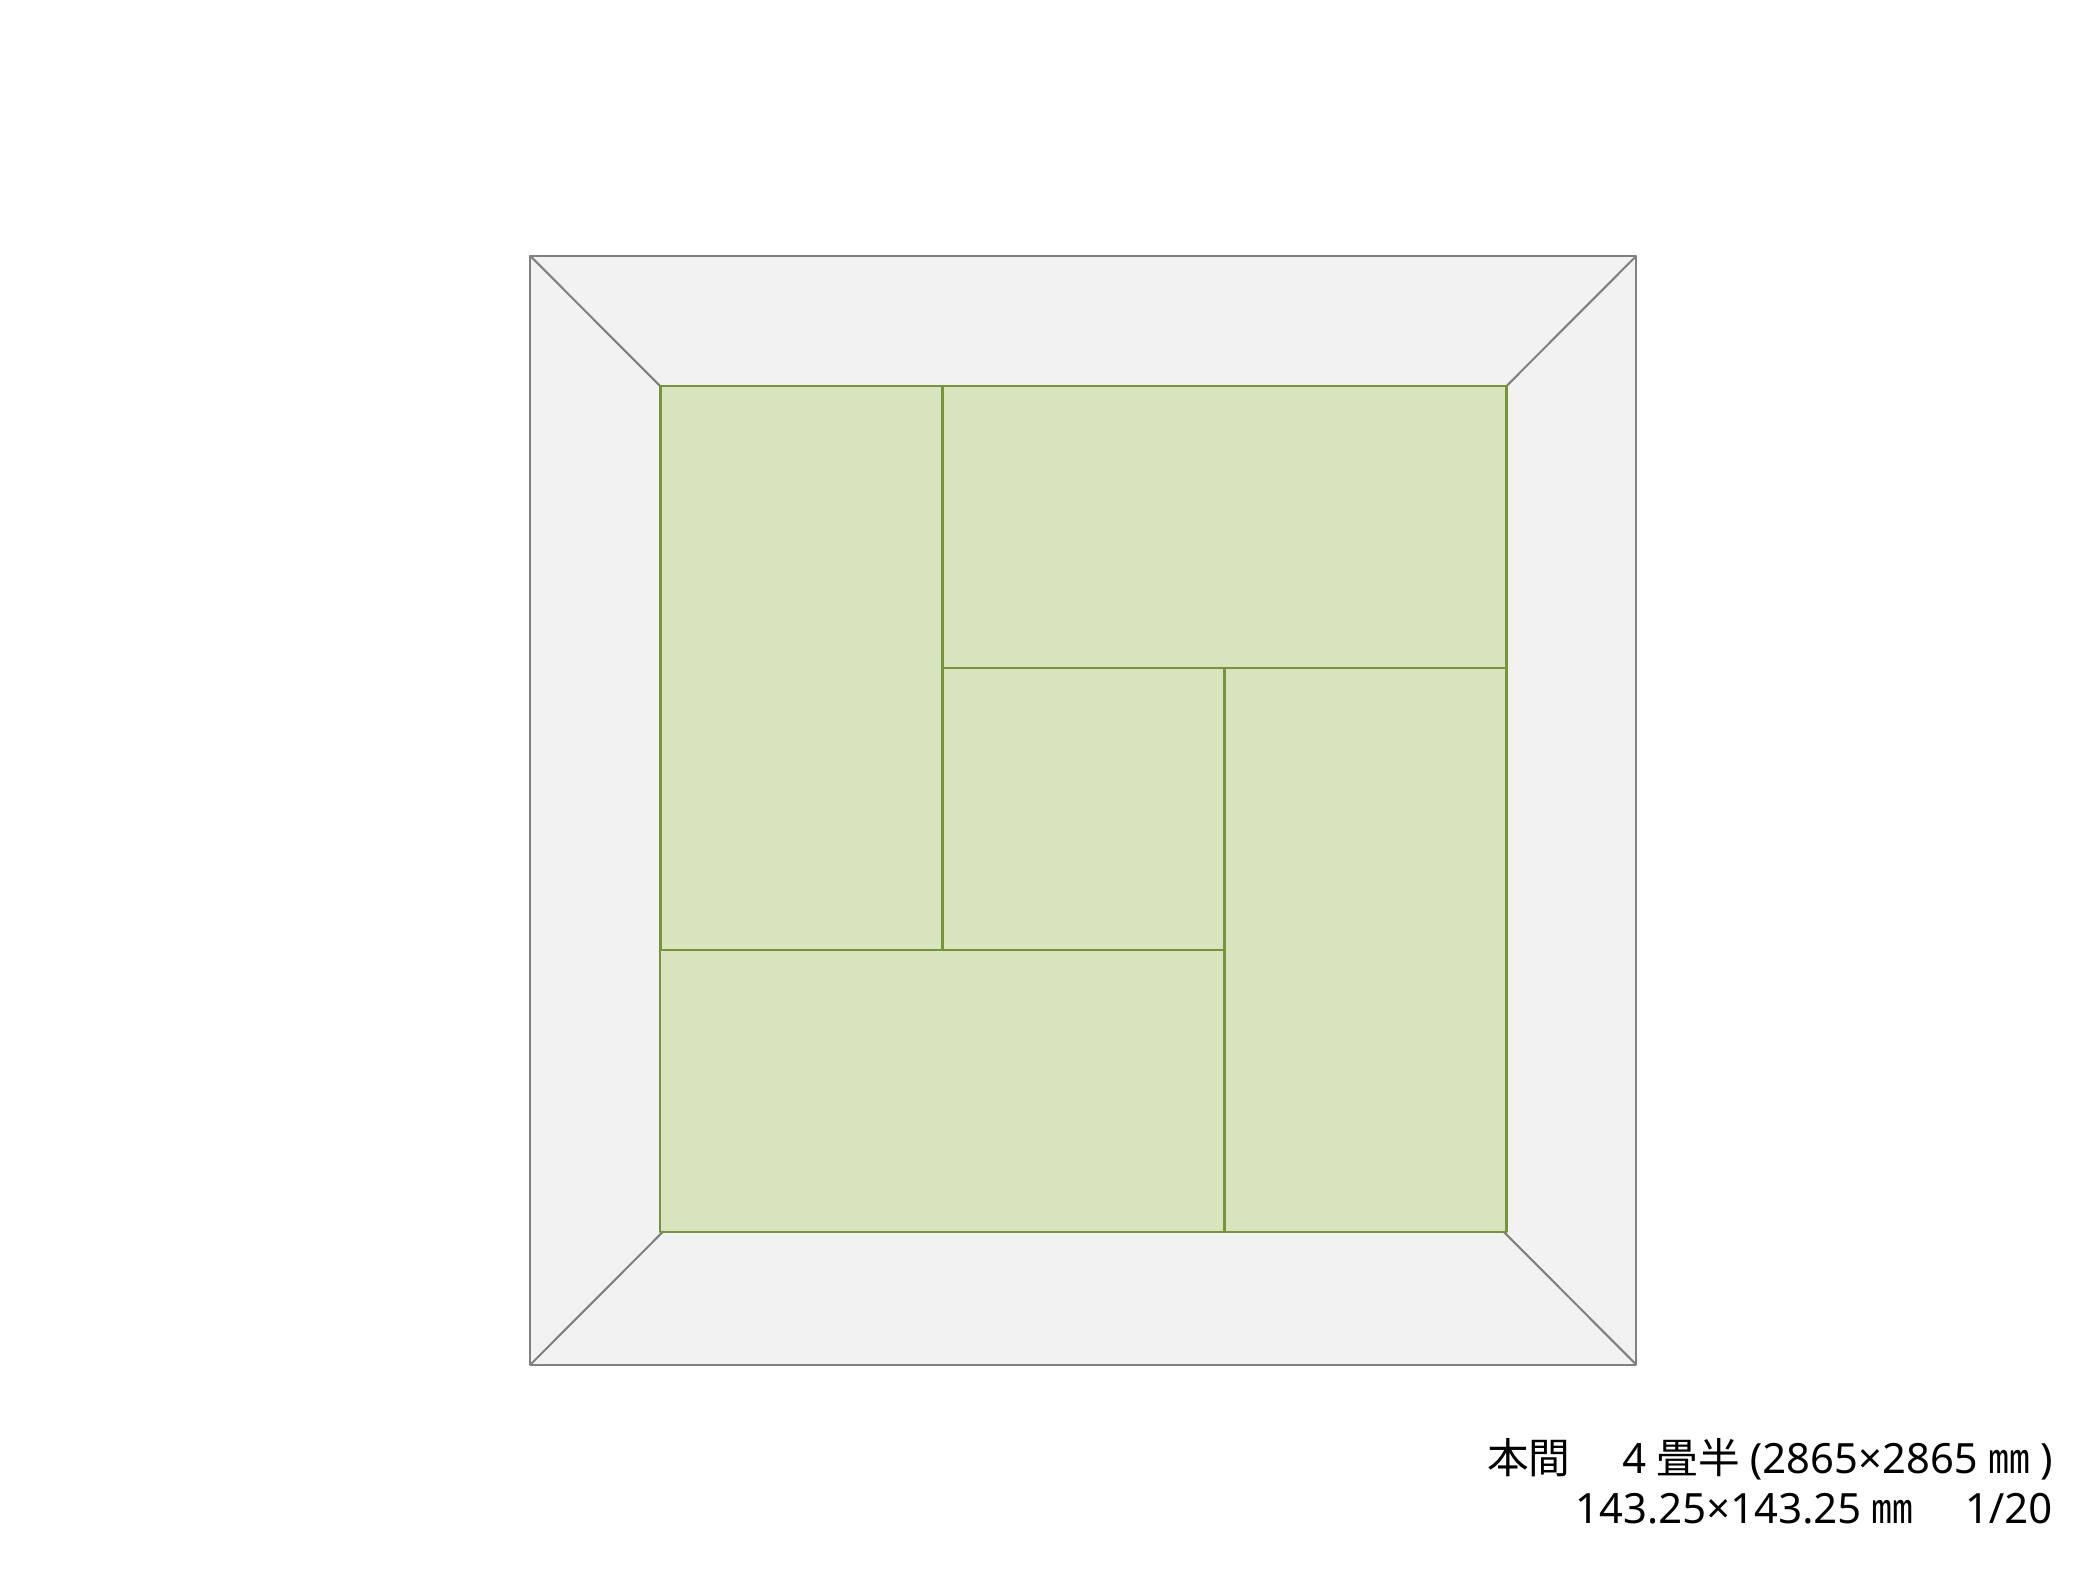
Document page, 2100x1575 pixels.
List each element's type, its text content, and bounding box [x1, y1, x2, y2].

text_box 本間 4畳半(2865×2865㎜) 143.25×143.25㎜ 1/20 [1472, 1424, 2068, 1540]
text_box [659, 385, 1507, 1233]
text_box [529, 255, 1637, 1365]
